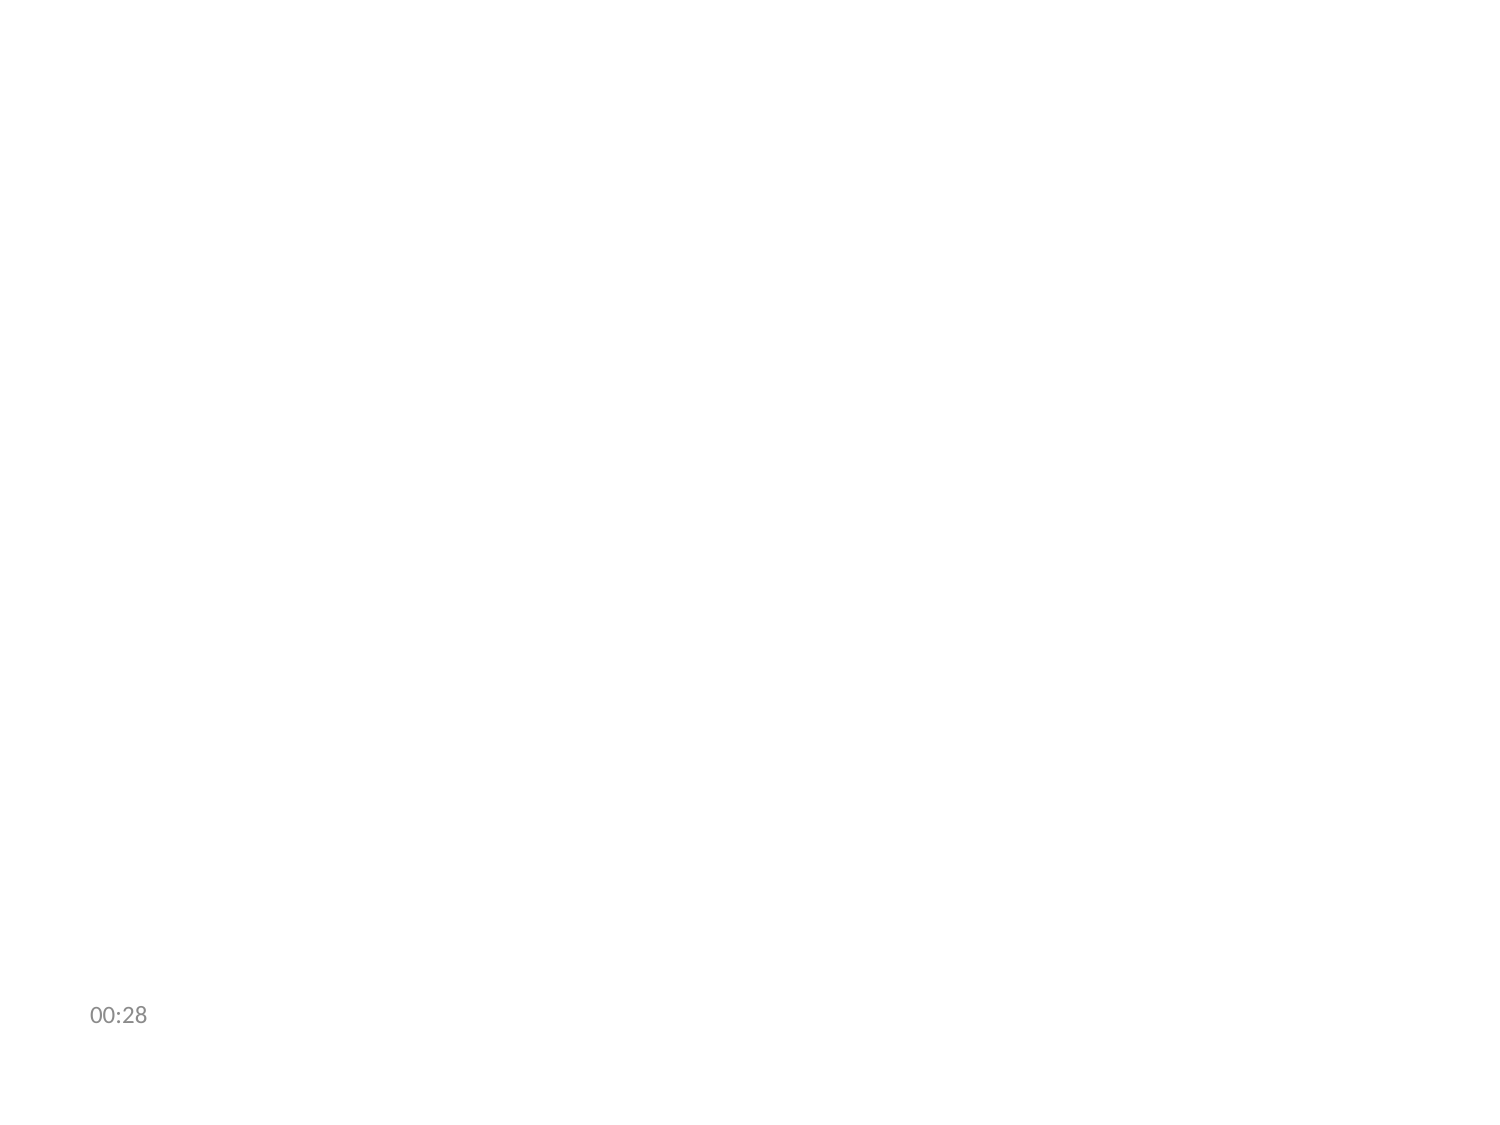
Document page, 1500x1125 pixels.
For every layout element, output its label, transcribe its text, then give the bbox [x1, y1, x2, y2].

text_box 15:35 [75, 983, 425, 1044]
